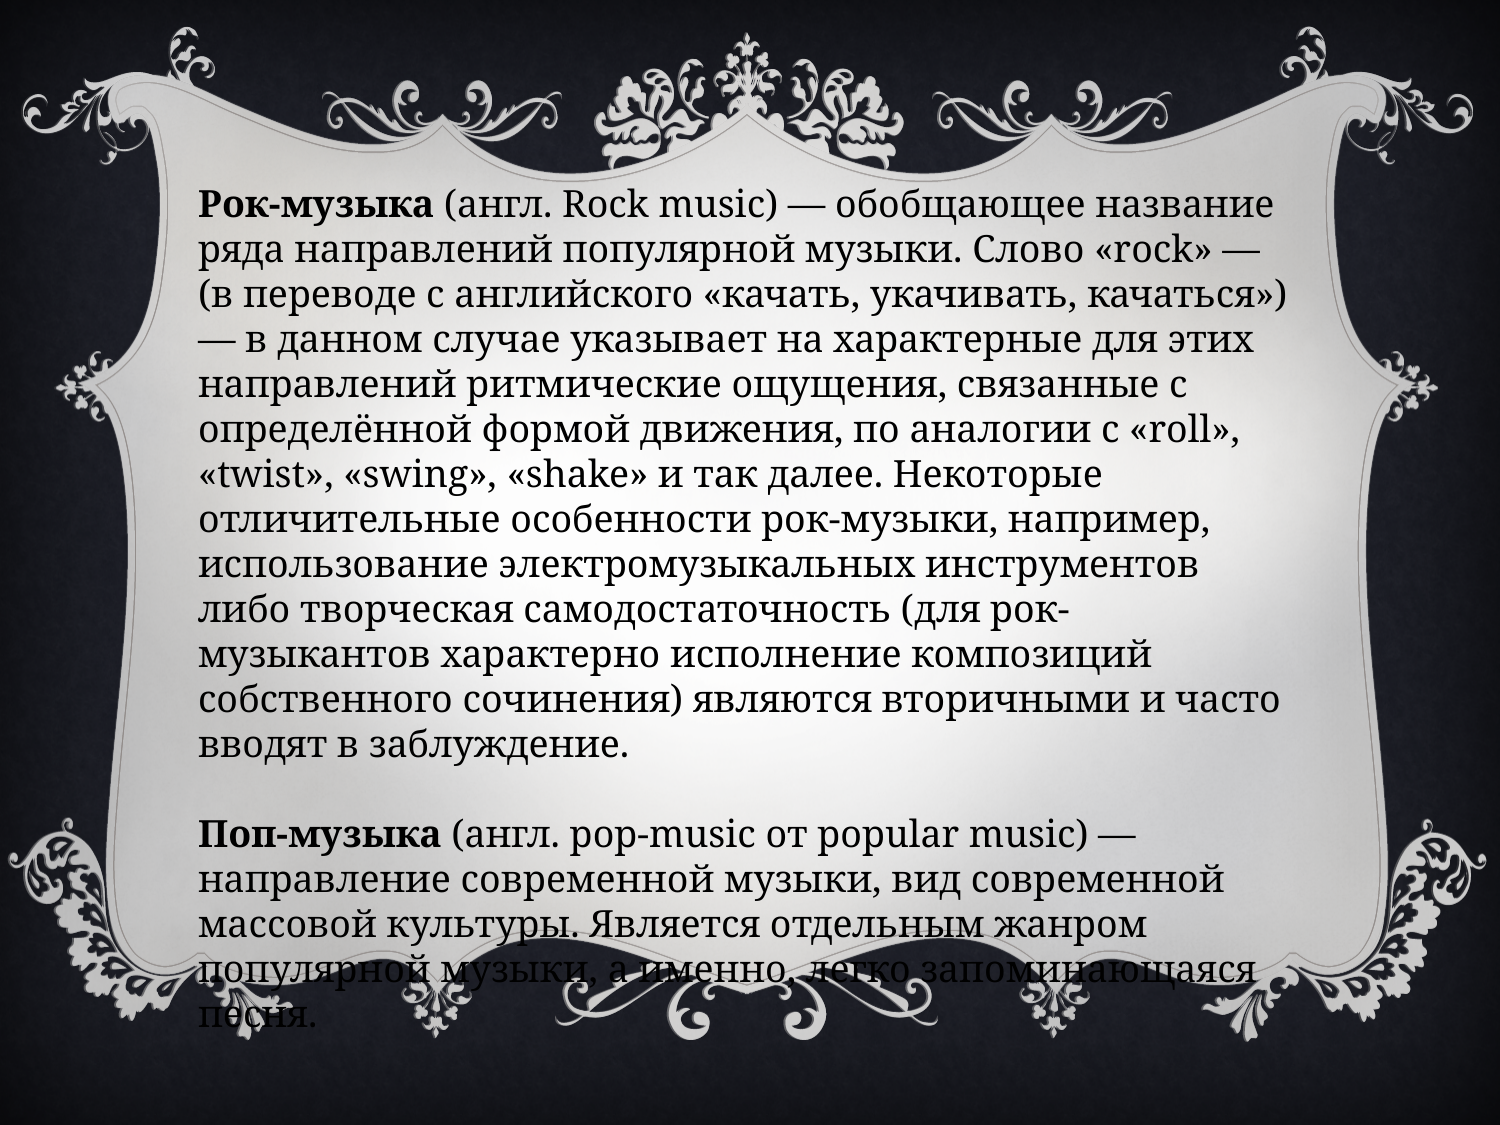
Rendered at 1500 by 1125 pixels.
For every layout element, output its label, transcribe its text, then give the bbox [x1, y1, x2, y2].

text_box Рок-музыка (англ. Rock music) — обобщающее название ряда направлений популярной музыки. Слово «rock» — (в переводе с английского «качать, укачивать, качаться») — в данном случае указывает на характерные для этих направлений ритмические ощущения, связанные с определённой формой движения, по аналогии с «roll», «twist», «swing», «shake» и так далее. Некоторые отличительные особенности рок-музыки, например, использование электромузыкальных инструментов либо творческая самодостаточность (для рок-музыкантов характерно исполнение композиций собственного сочинения) являются вторичными и часто вводят в заблуждение. Поп-музыка (англ. pop-music от popular music) — направление современной музыки, вид современной массовой культуры. Является отдельным жанром популярной музыки, а именно, легко запоминающаяся песня. [183, 172, 1306, 1088]
picture [0, 0, 1500, 1125]
